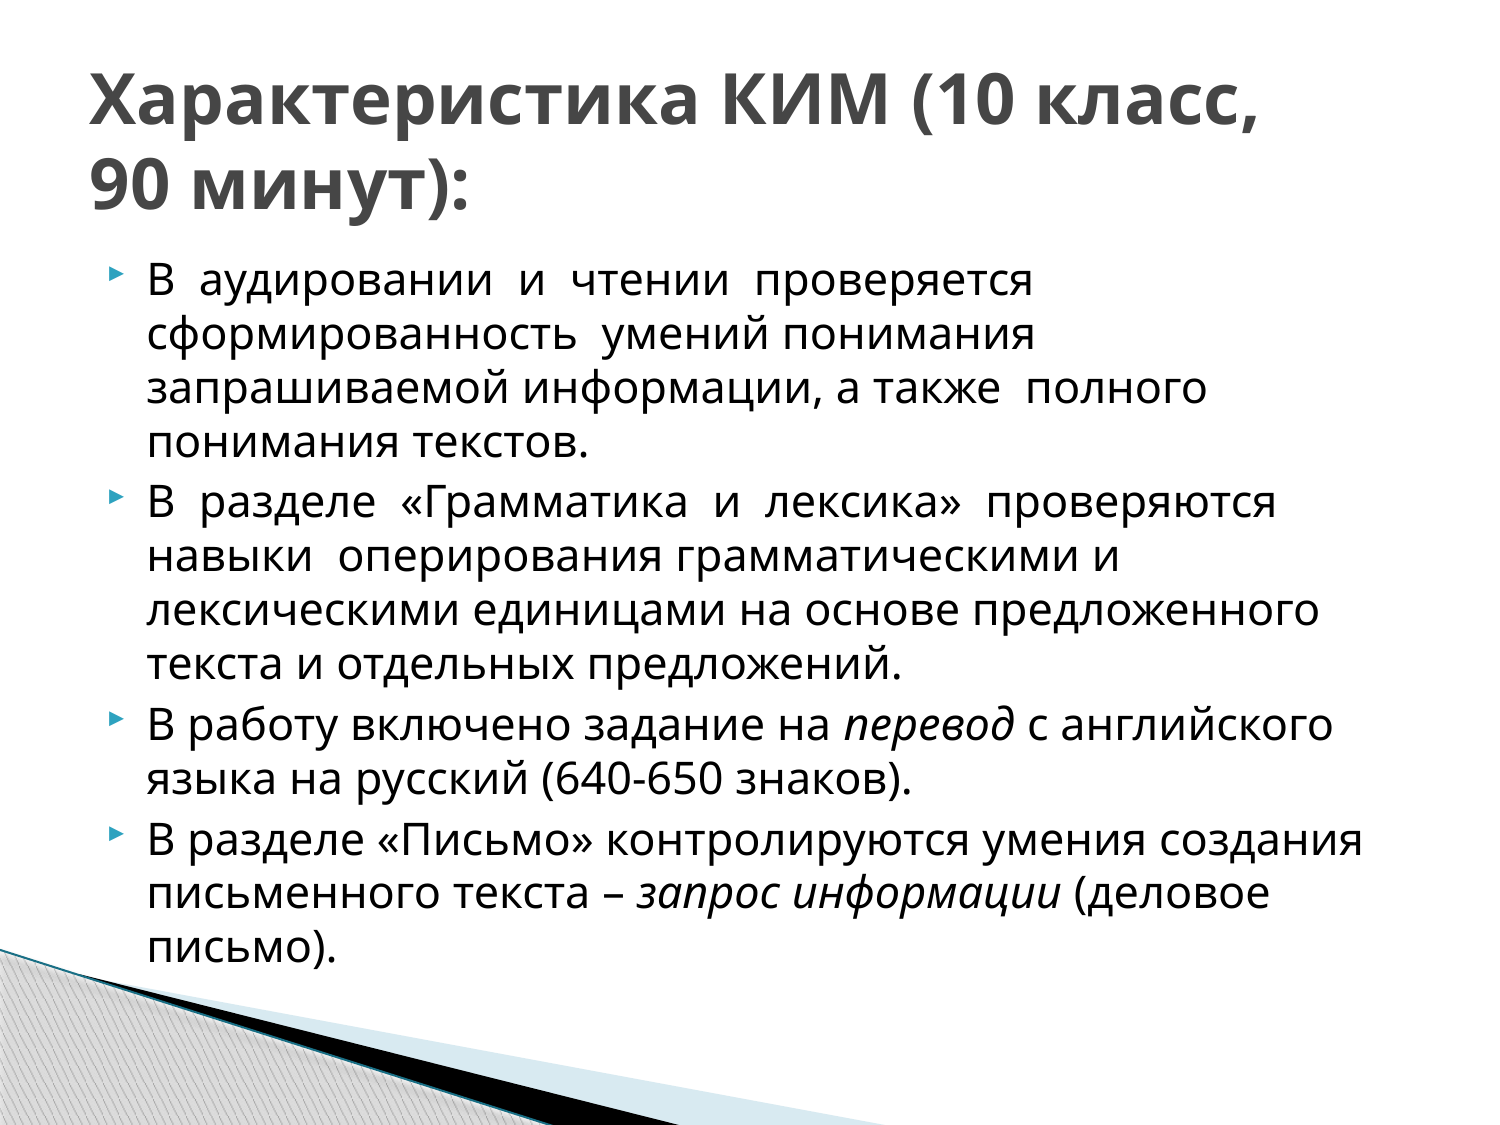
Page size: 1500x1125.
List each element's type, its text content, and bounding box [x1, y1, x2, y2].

title Характеристика КИМ (10 класс, 90 минут): [75, 45, 1425, 233]
list В аудировании и чтении проверяется сформированность умений понимания запрашиваемой информации, а также полного понимания текстов. В разделе «Грамматика и лексика» проверяются навыки оперирования грамматическими и лексическими единицами на основе предложенного текста и отдельных предложений. В работу включено задание на перевод с английского языка на русский (640-650 знаков). В разделе «Письмо» контролируются умения создания письменного текста – запрос информации (деловое письмо). [75, 243, 1425, 986]
